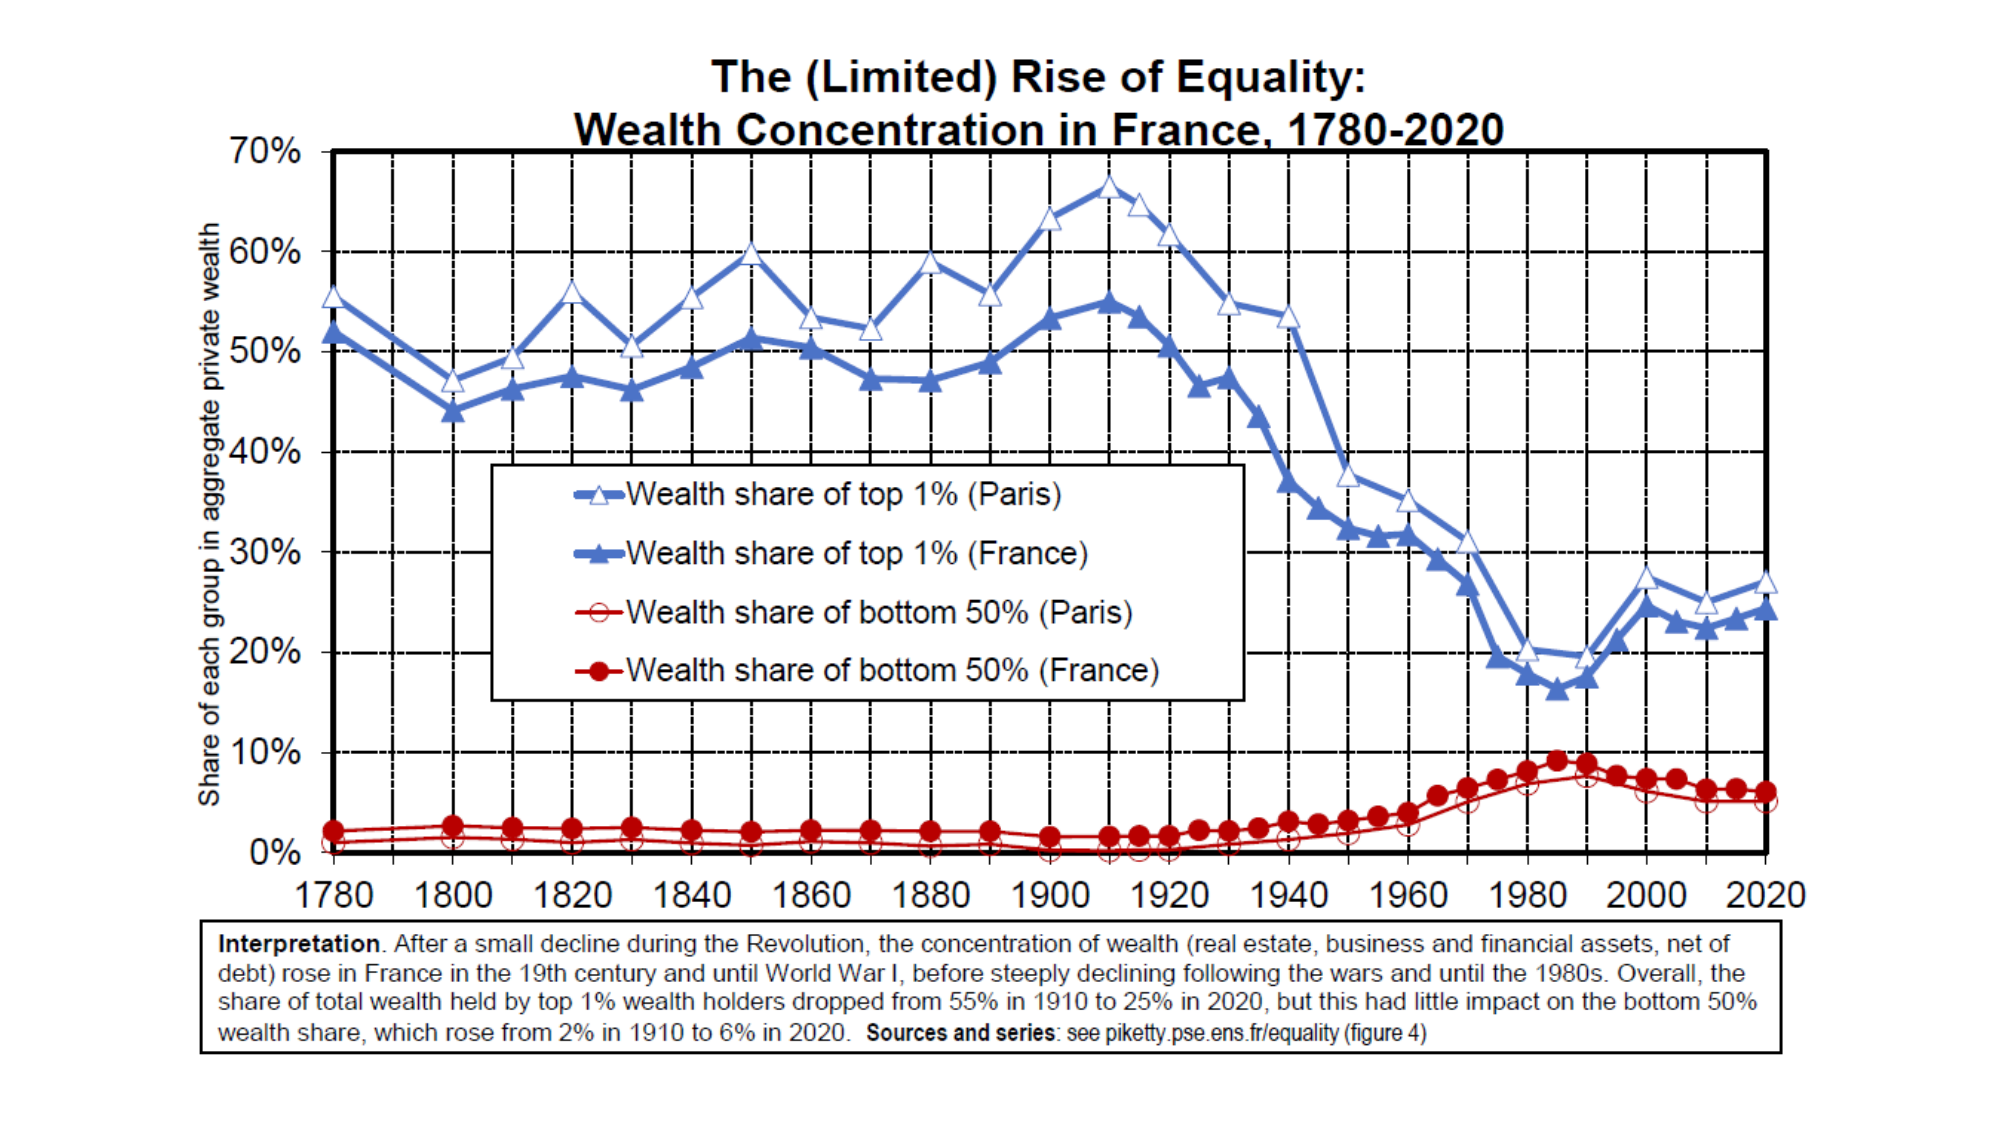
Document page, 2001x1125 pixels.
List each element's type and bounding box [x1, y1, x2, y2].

picture [148, 0, 1852, 1125]
